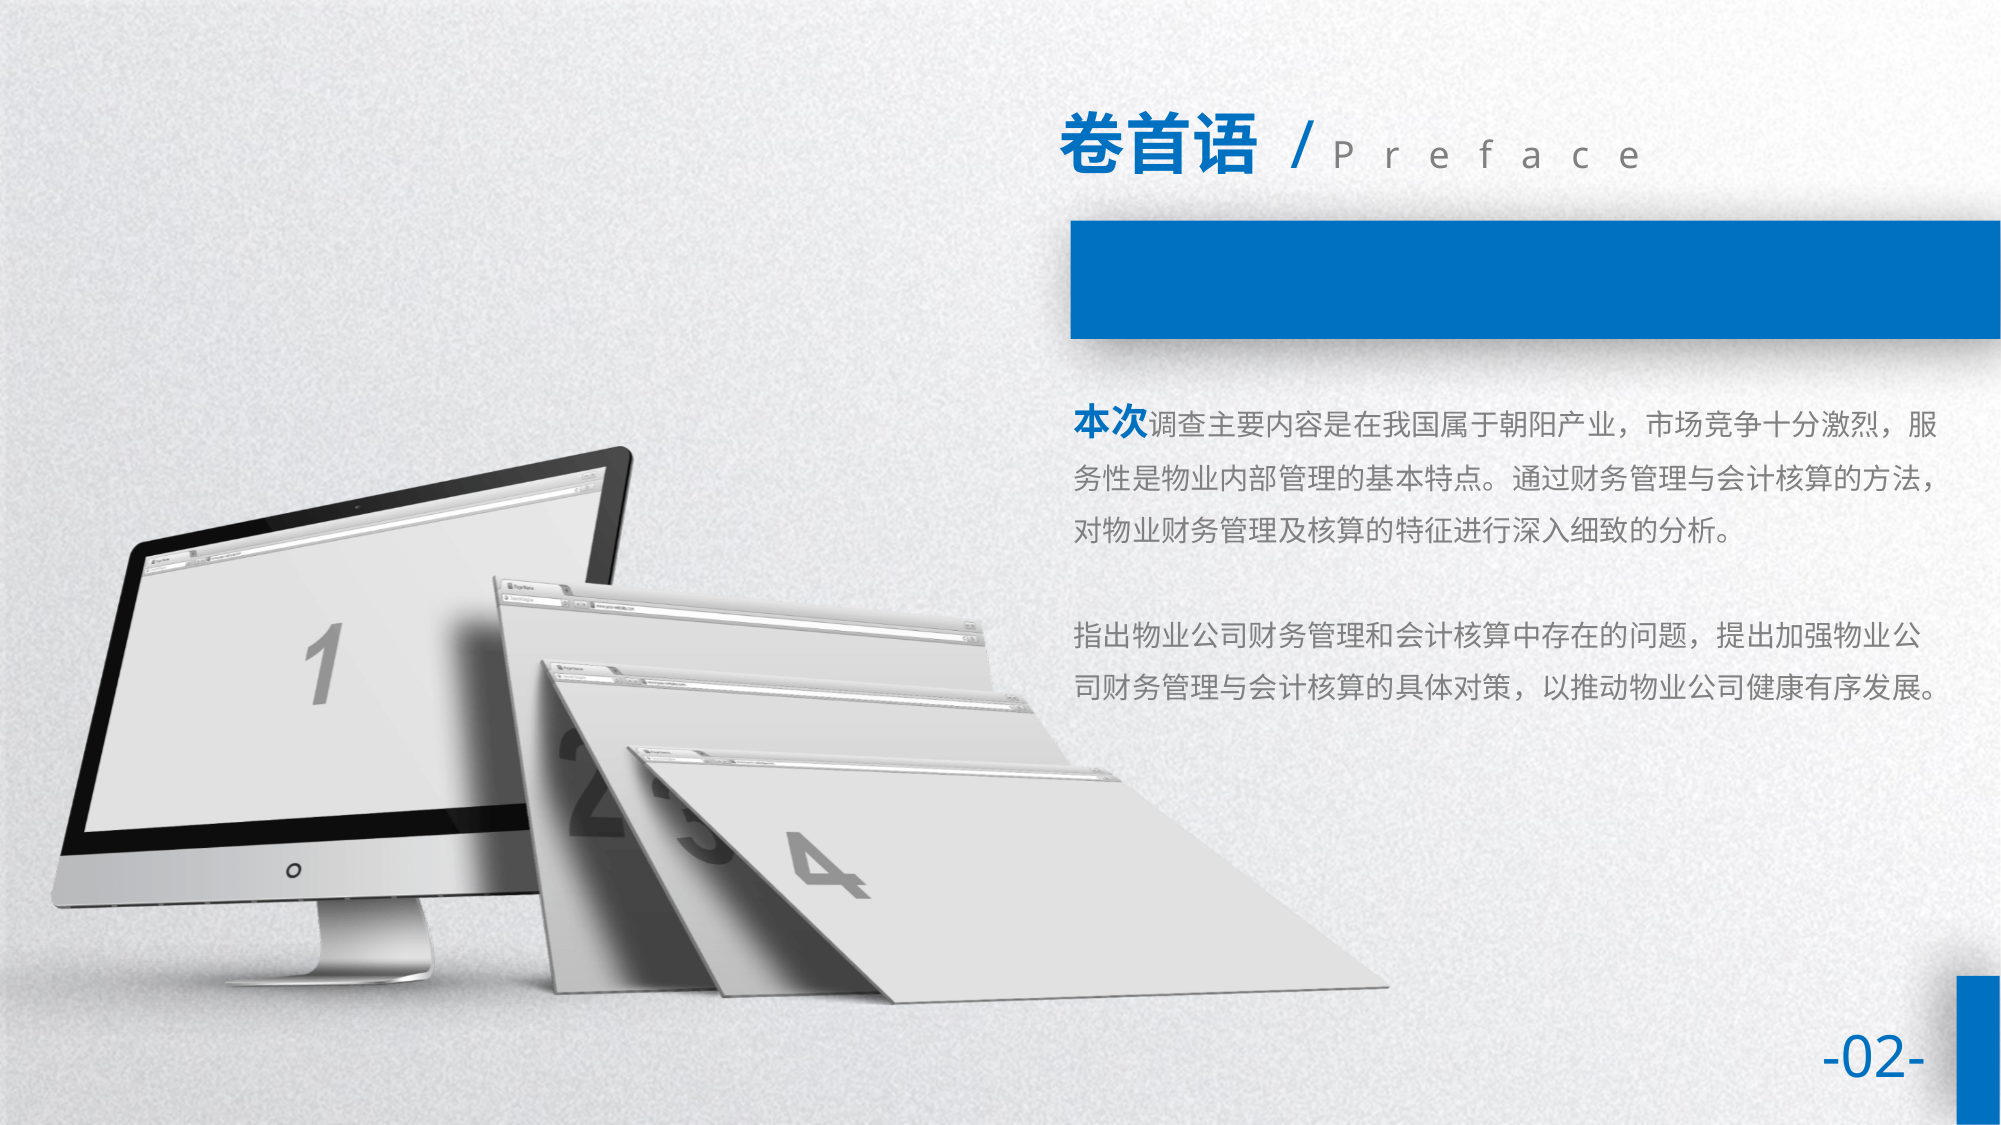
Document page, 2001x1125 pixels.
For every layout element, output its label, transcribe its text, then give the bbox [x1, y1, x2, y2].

text_box -02- [1791, 1011, 1957, 1097]
text_box 卷首语 / P r e f a c e [1058, 101, 1862, 182]
text_box 本次调查主要内容是在我国属于朝阳产业，市场竞争十分激烈，服务性是物业内部管理的基本特点。通过财务管理与会计核算的方法，对物业财务管理及核算的特征进行深入细致的分析。 指出物业公司财务管理和会计核算中存在的问题，提出加强物业公司财务管理与会计核算的具体对策，以推动物业公司健康有序发展。 [1524, 367, 1957, 713]
text_box [1955, 974, 2001, 1125]
picture [0, 0, 2001, 1125]
text_box [1069, 219, 2001, 341]
